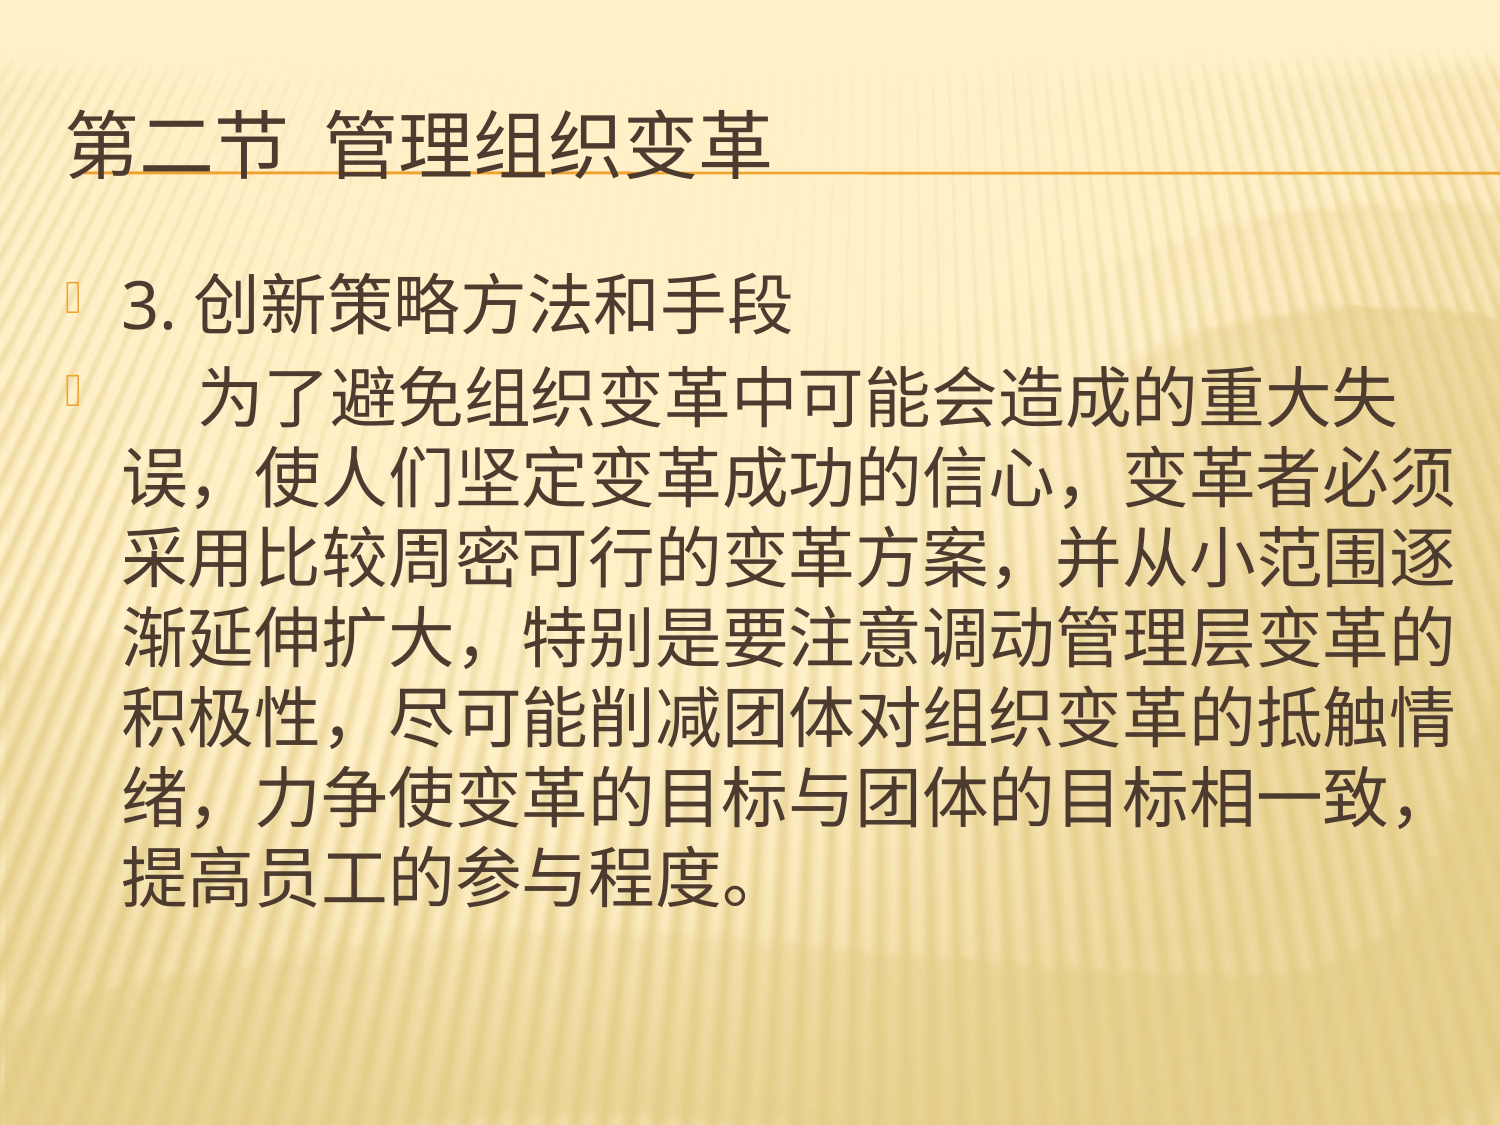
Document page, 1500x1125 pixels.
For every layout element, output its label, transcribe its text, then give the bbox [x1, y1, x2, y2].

list 3.创新策略方法和手段 为了避免组织变革中可能会造成的重大失误，使人们坚定变革成功的信心，变革者必须采用比较周密可行的变革方案，并从小范围逐渐延伸扩大，特别是要注意调动管理层变革的积极性，尽可能削减团体对组织变革的抵触情绪，力争使变革的目标与团体的目标相一致，提高员工的参与程度。 [49, 254, 1476, 998]
title 第二节 管理组织变革 [50, 75, 1475, 213]
